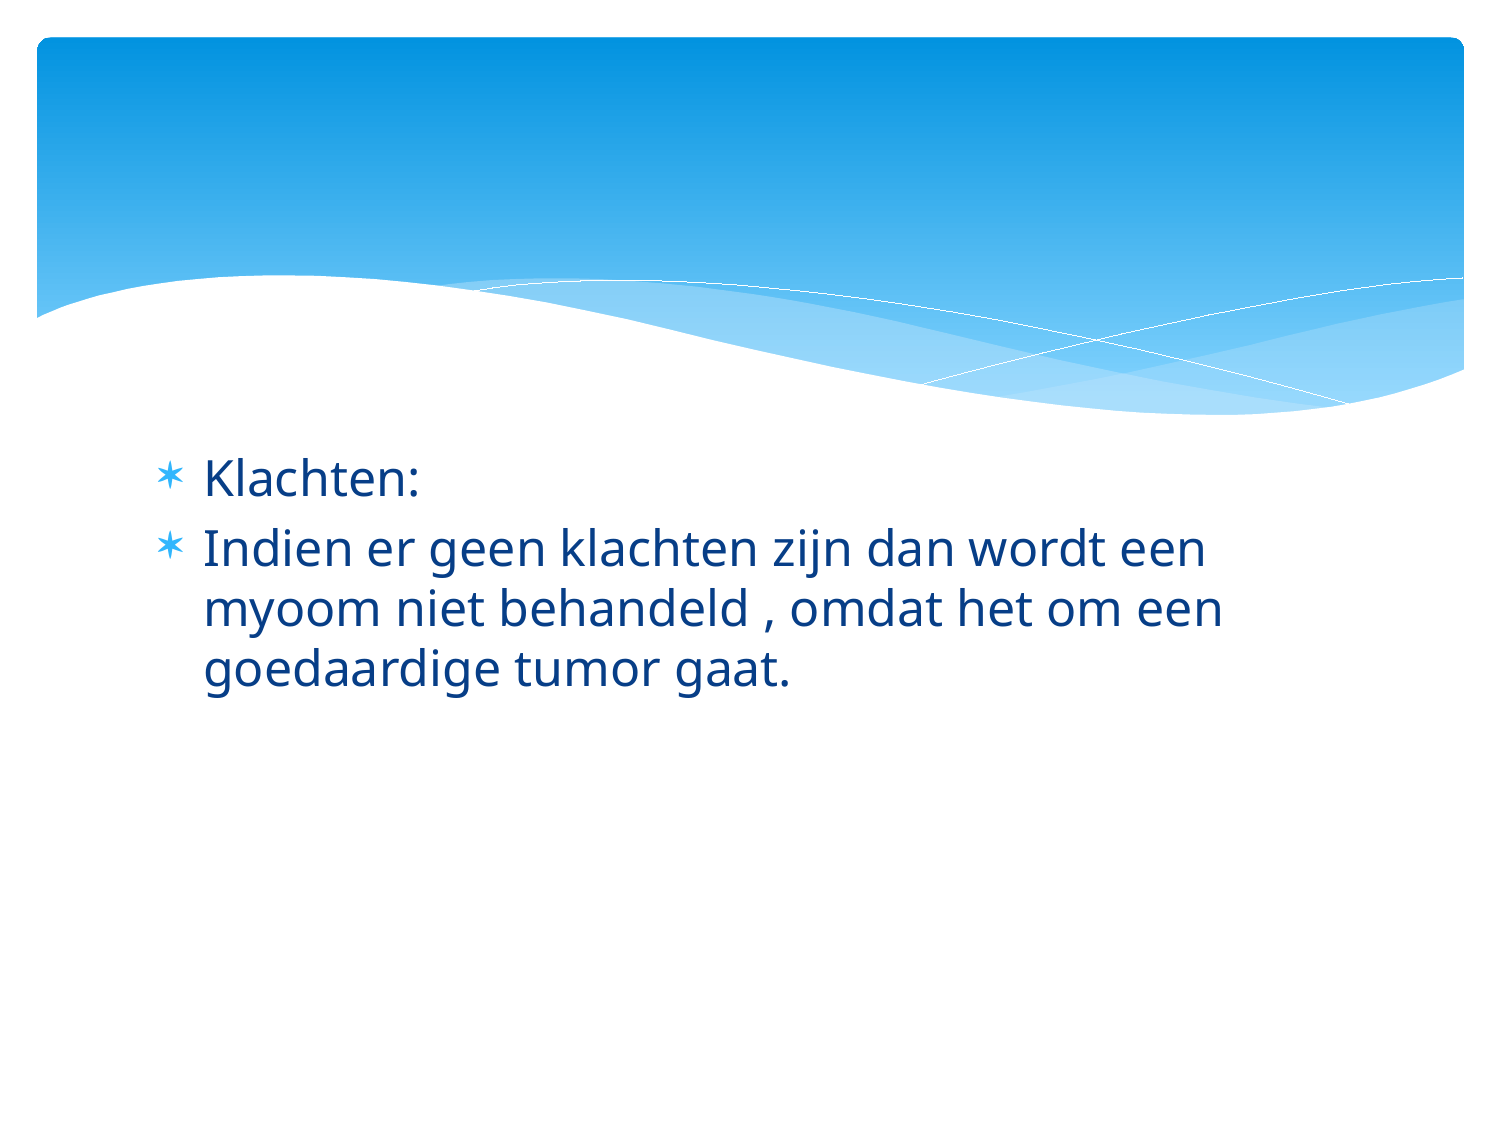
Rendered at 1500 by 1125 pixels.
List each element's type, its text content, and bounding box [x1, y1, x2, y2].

list Klachten: Indien er geen klachten zijn dan wordt een myoom niet behandeld , omdat het om een goedaardige tumor gaat. [143, 438, 1359, 1005]
